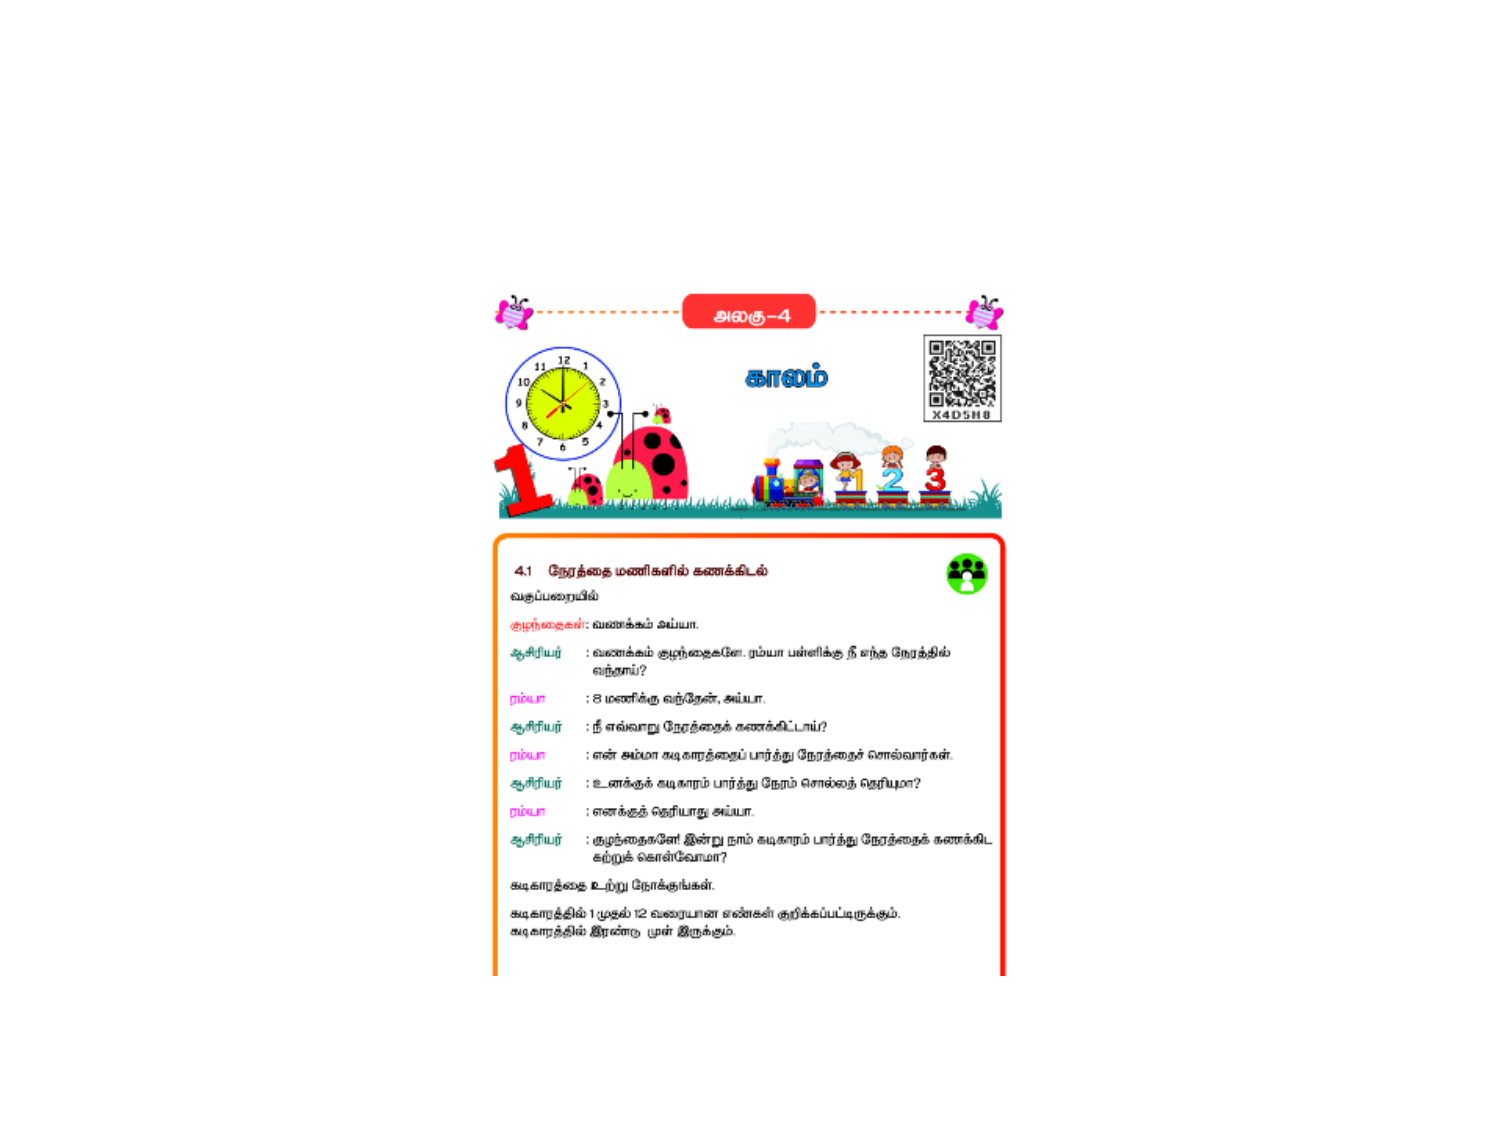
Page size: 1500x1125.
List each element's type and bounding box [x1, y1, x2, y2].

list [487, 291, 1013, 977]
